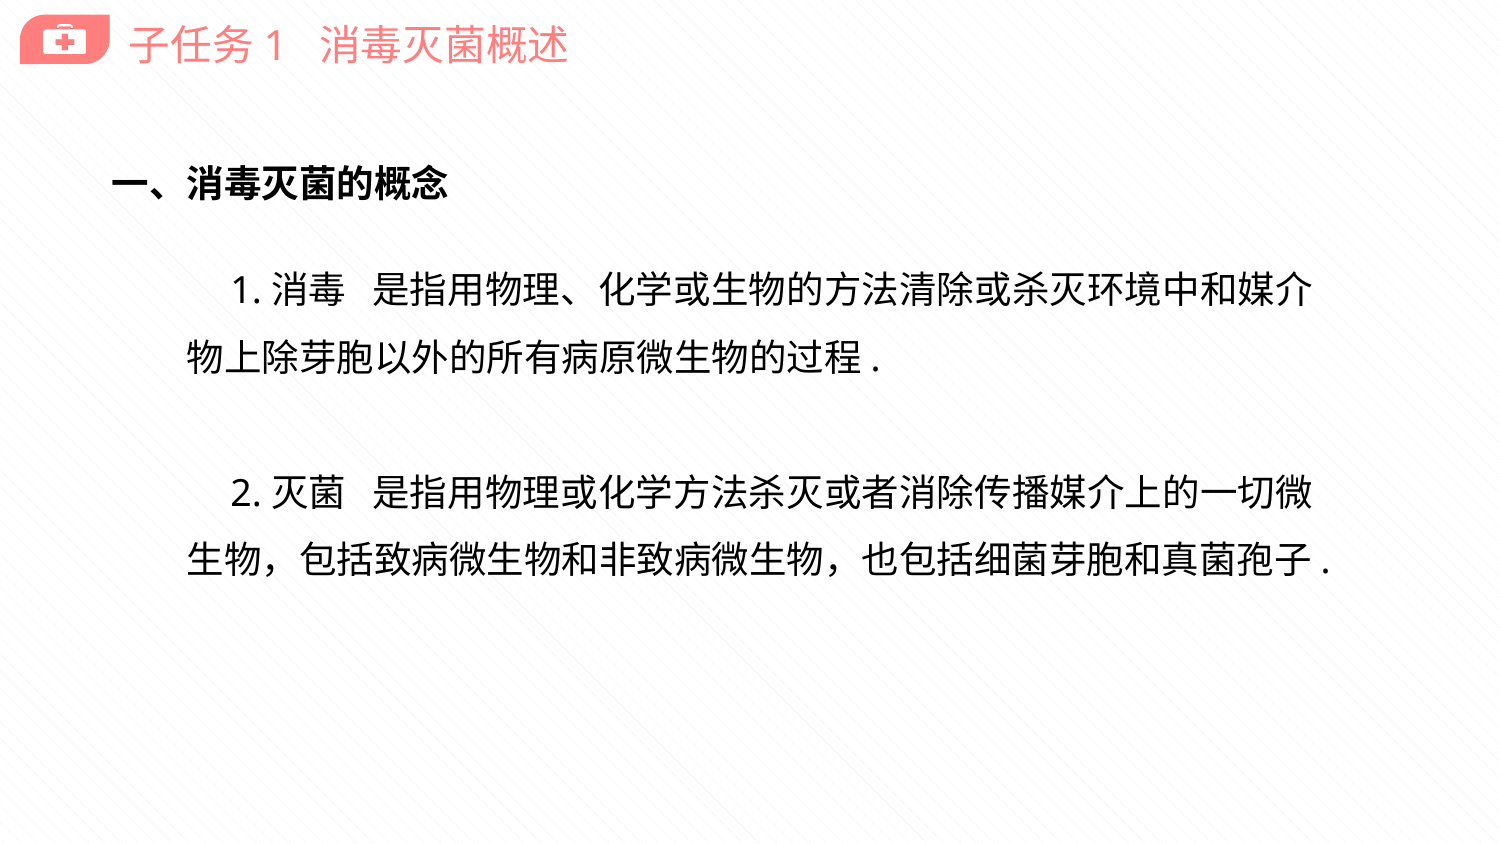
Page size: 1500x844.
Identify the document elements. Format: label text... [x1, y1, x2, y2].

text_box 1.消毒 是指用物理、化学或生物的方法清除或杀灭环境中和媒介物上除芽胞以外的所有病原微生物的过程. 2.灭菌 是指用物理或化学方法杀灭或者消除传播媒介上的一切微生物，包括致病微生物和非致病微生物，也包括细菌芽胞和真菌孢子. [171, 236, 1328, 589]
text_box 一、消毒灭菌的概念 [96, 152, 508, 213]
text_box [19, 11, 863, 78]
